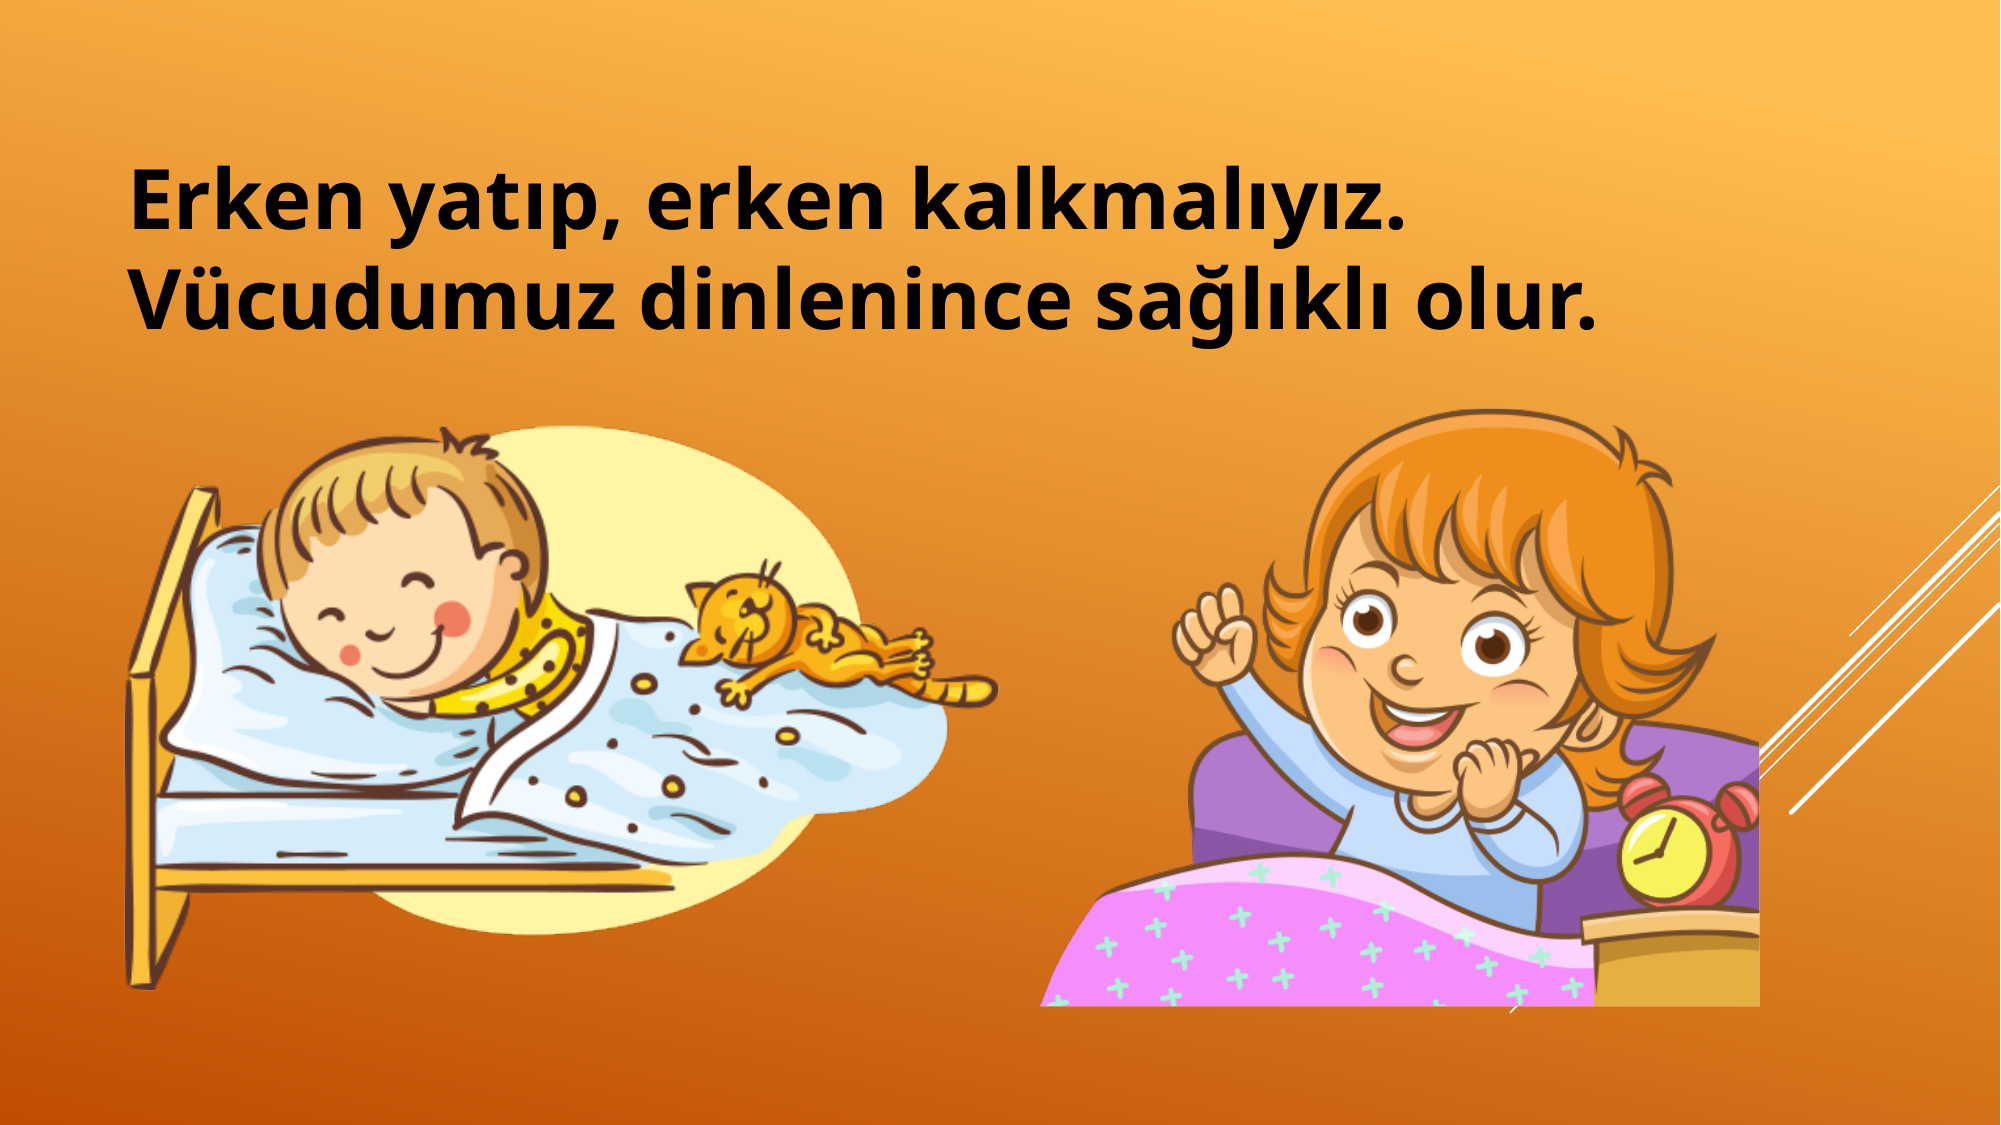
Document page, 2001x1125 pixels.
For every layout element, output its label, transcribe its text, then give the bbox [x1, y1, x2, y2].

list Erken yatıp, erken kalkmalıyız. Vücudumuz dinlenince sağlıklı olur. [112, 112, 1887, 380]
picture [111, 342, 1786, 1069]
